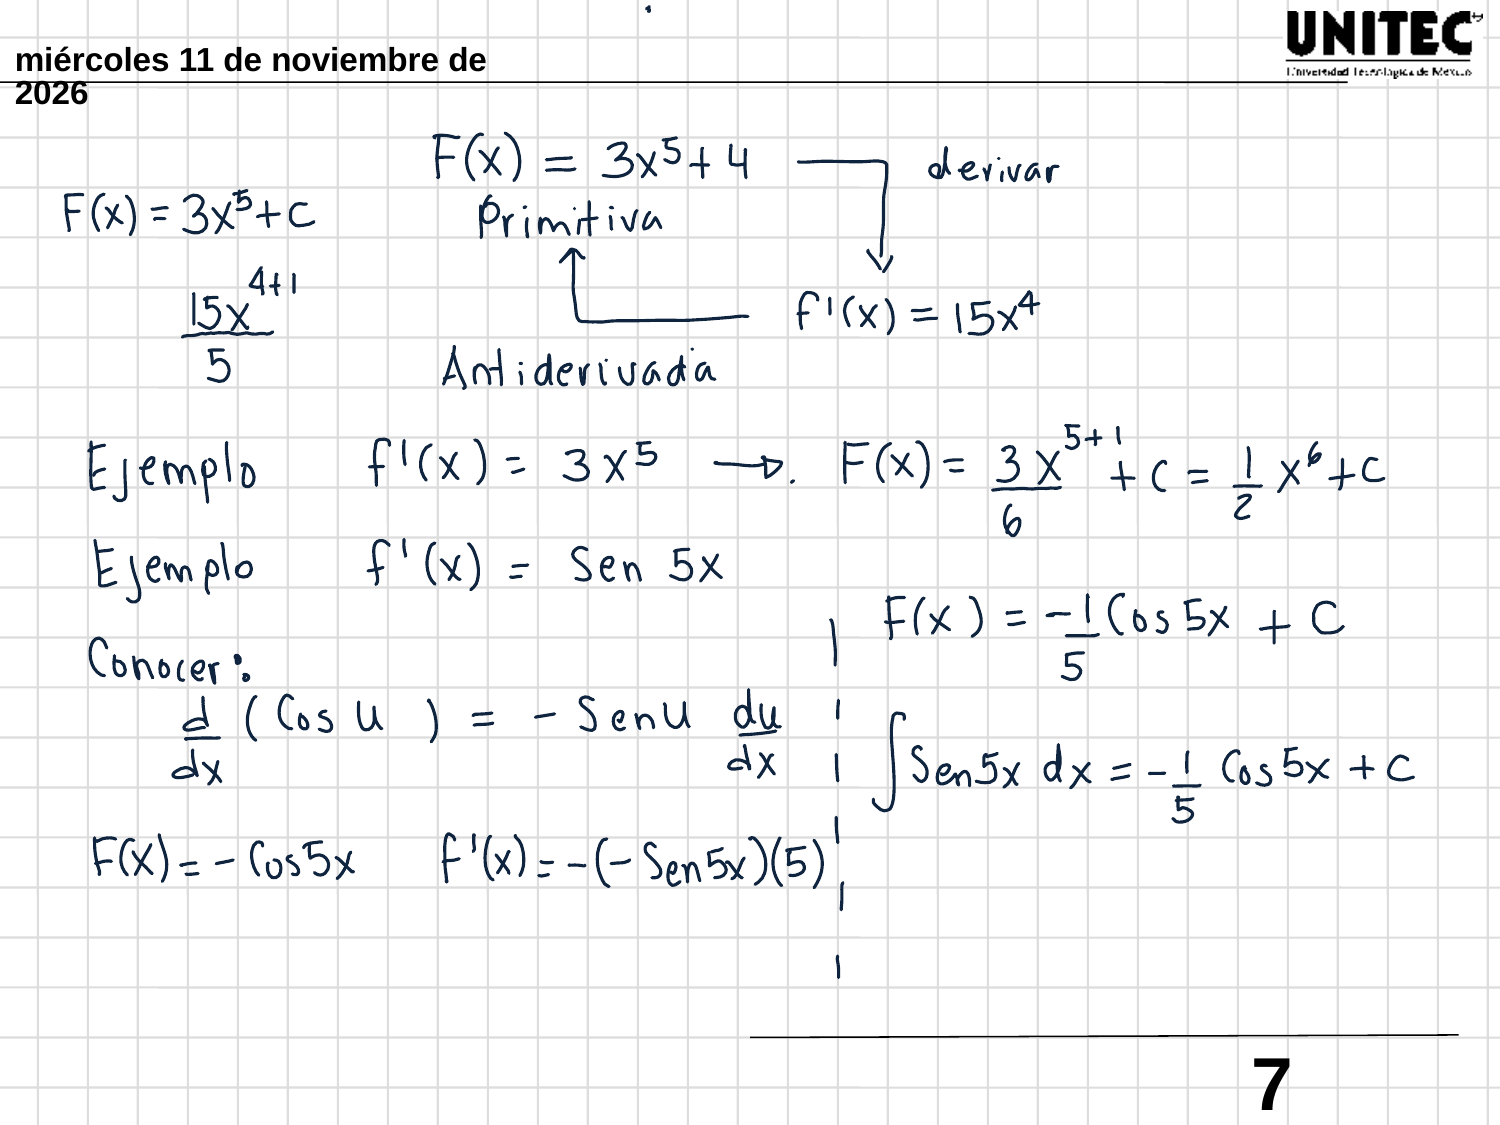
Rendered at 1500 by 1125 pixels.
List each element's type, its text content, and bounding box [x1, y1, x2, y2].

picture [1283, 11, 1483, 79]
slide_number lunes, 23 de enero de 2012 [0, 31, 526, 110]
slide_number 7 [1199, 1013, 1452, 1109]
